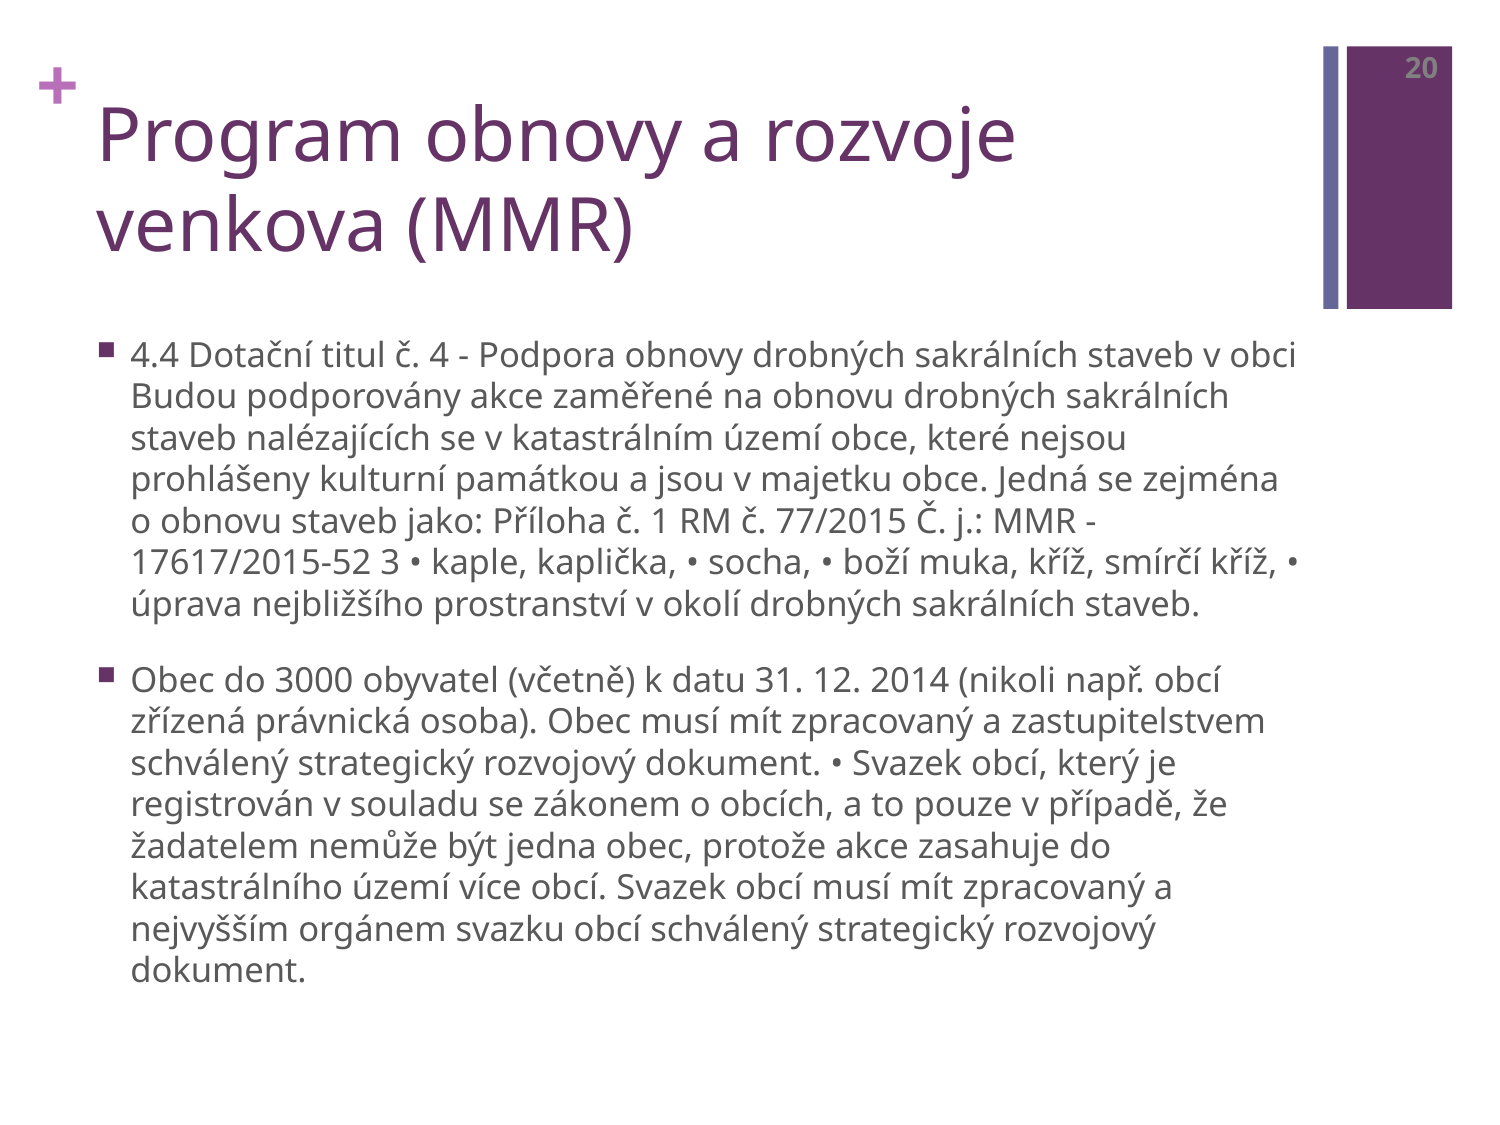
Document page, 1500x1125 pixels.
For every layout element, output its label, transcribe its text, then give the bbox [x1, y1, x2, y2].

list 4.4 Dotační titul č. 4 - Podpora obnovy drobných sakrálních staveb v obci Budou podporovány akce zaměřené na obnovu drobných sakrálních staveb nalézajících se v katastrálním území obce, které nejsou prohlášeny kulturní památkou a jsou v majetku obce. Jedná se zejména o obnovu staveb jako: Příloha č. 1 RM č. 77/2015 Č. j.: MMR - 17617/2015-52 3 • kaple, kaplička, • socha, • boží muka, kříž, smírčí kříž, • úprava nejbližšího prostranství v okolí drobných sakrálních staveb. Obec do 3000 obyvatel (včetně) k datu 31. 12. 2014 (nikoli např. obcí zřízená právnická osoba). Obec musí mít zpracovaný a zastupitelstvem schválený strategický rozvojový dokument. • Svazek obcí, který je registrován v souladu se zákonem o obcích, a to pouze v případě, že žadatelem nemůže být jedna obec, protože akce zasahuje do katastrálního území více obcí. Svazek obcí musí mít zpracovaný a nejvyšším orgánem svazku obcí schválený strategický rozvojový dokument. [81, 324, 1322, 1005]
title Program obnovy a rozvoje venkova (MMR) [81, 79, 1322, 263]
slide_number 20 [1362, 39, 1454, 100]
